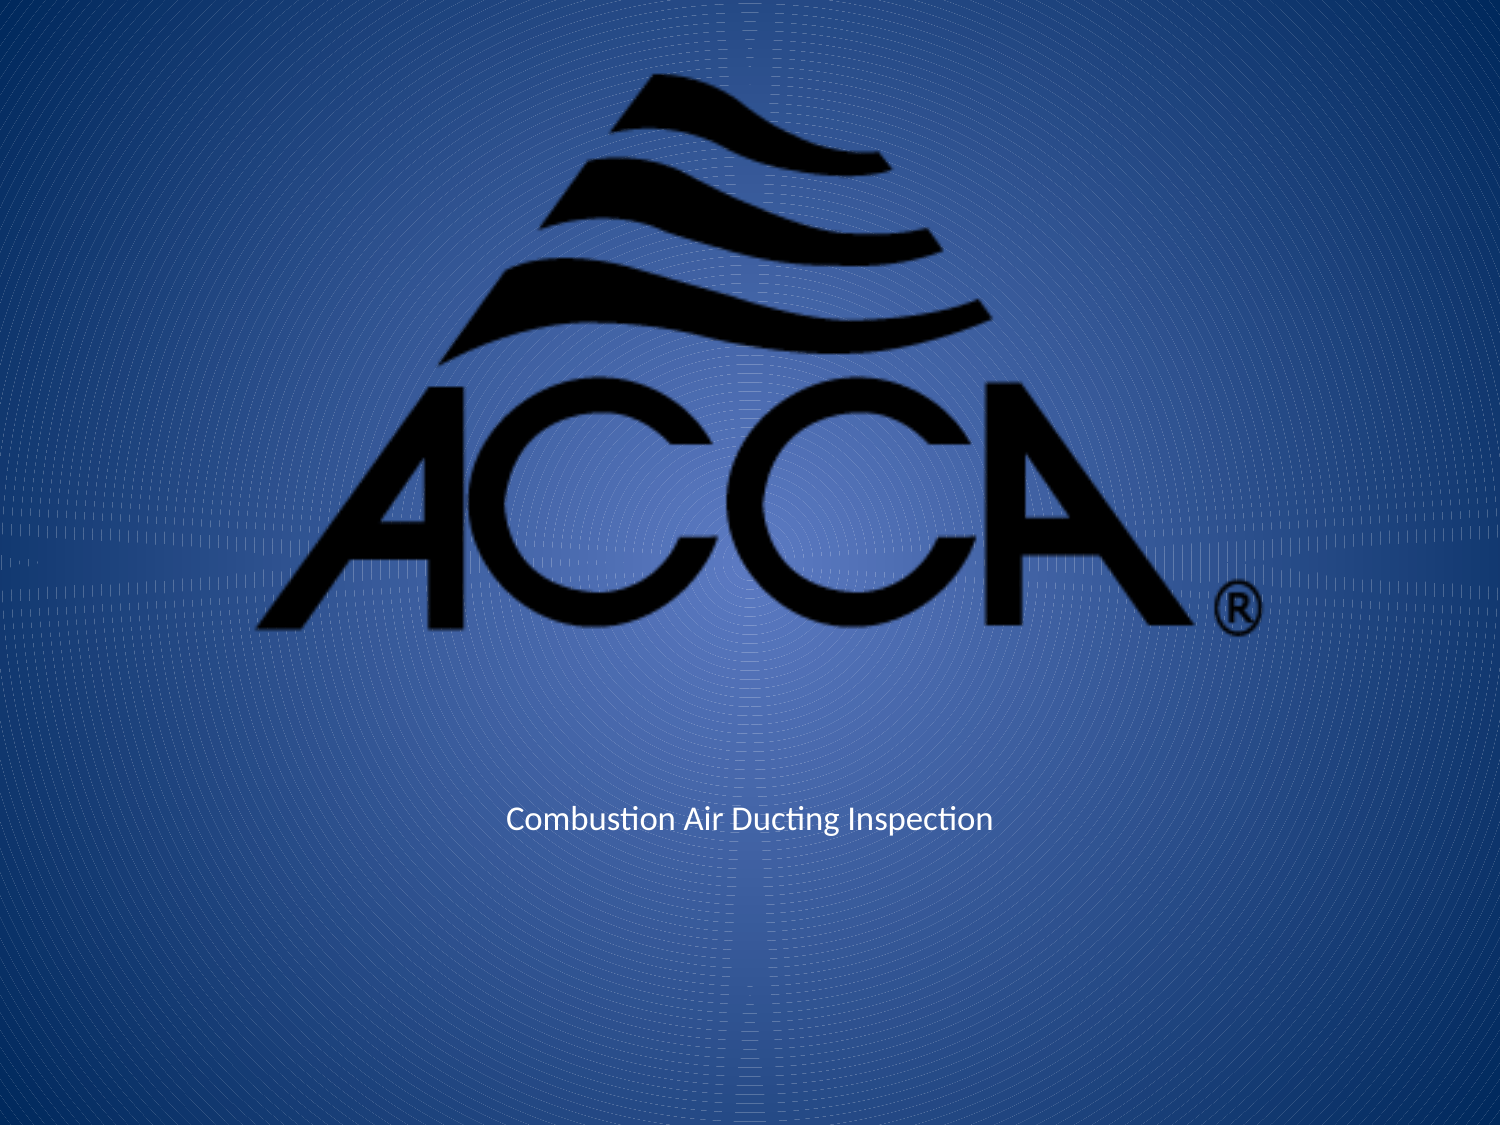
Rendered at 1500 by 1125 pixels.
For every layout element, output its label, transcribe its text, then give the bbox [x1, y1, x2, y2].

picture [208, 12, 1306, 726]
title Combustion Air Ducting Inspection [12, 787, 1488, 888]
